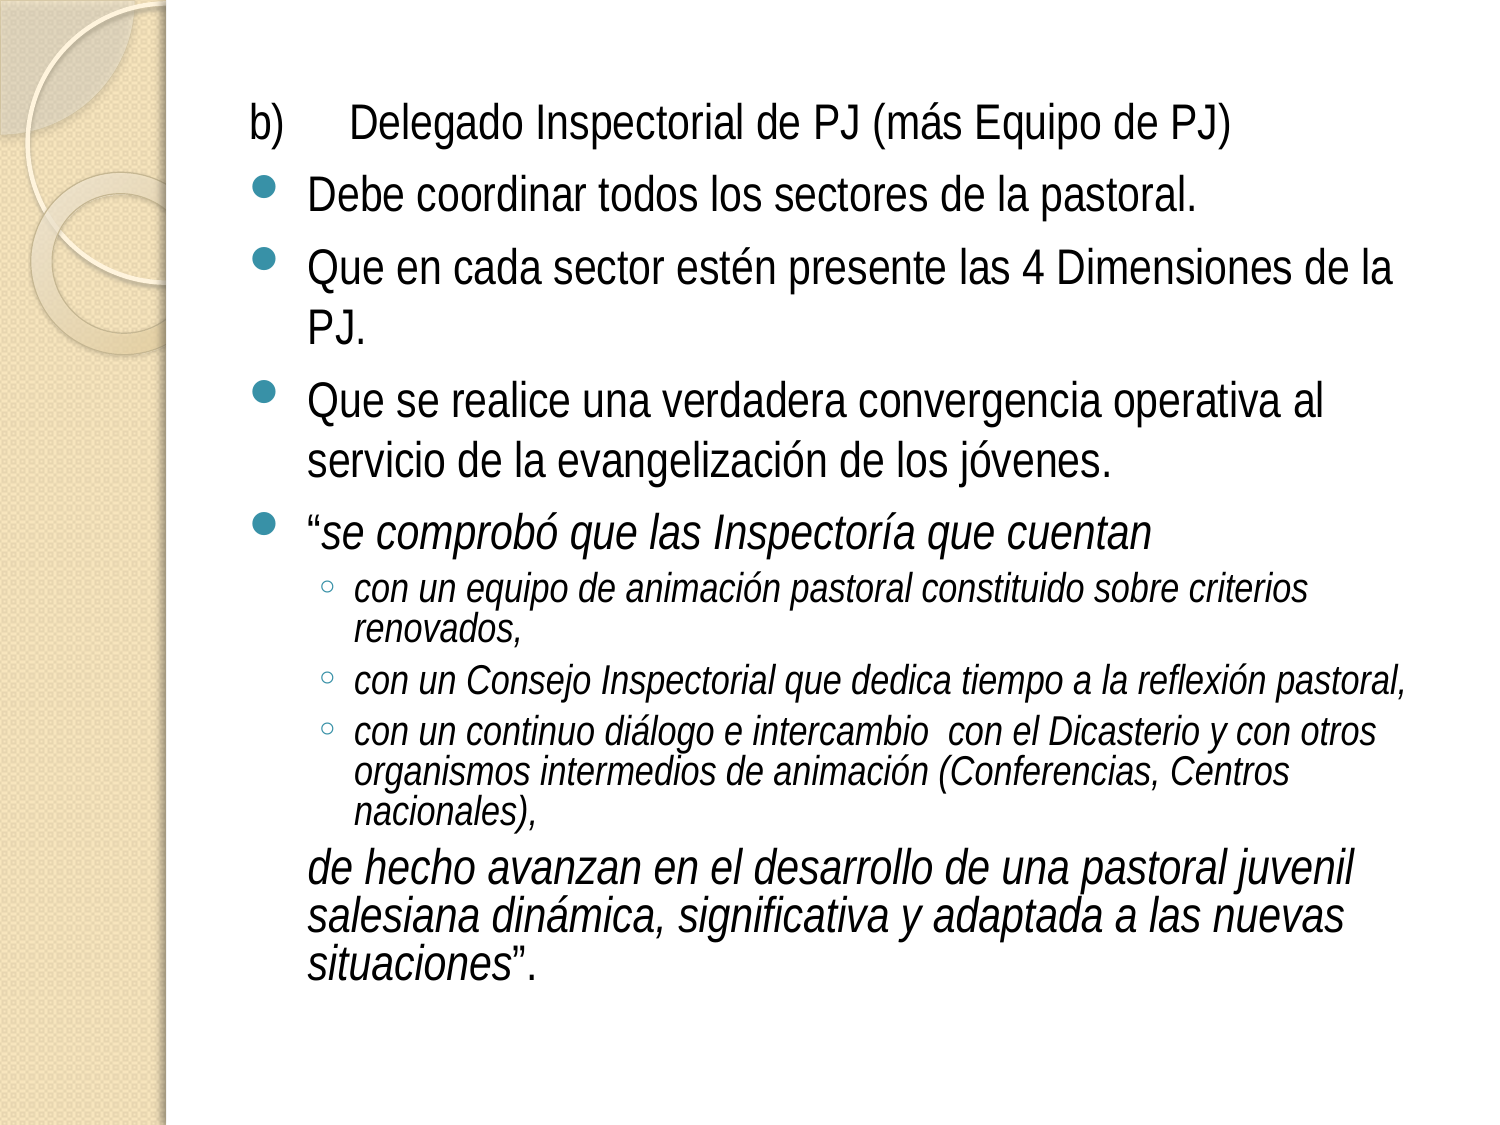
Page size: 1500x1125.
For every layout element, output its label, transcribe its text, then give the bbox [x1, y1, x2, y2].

list b) Delegado Inspectorial de PJ (más Equipo de PJ) Debe coordinar todos los sectores de la pastoral. Que en cada sector estén presente las 4 Dimensiones de la PJ. Que se realice una verdadera convergencia operativa al servicio de la evangelización de los jóvenes. “se comprobó que las Inspectoría que cuentan con un equipo de animación pastoral constituido sobre criterios renovados, con un Consejo Inspectorial que dedica tiempo a la reflexión pastoral, con un continuo diálogo e intercambio con el Dicasterio y con otros organismos intermedios de animación (Conferencias, Centros nacionales), de hecho avanzan en el desarrollo de una pastoral juvenil salesiana dinámica, significativa y adaptada a las nuevas situaciones”. [234, 82, 1465, 1055]
